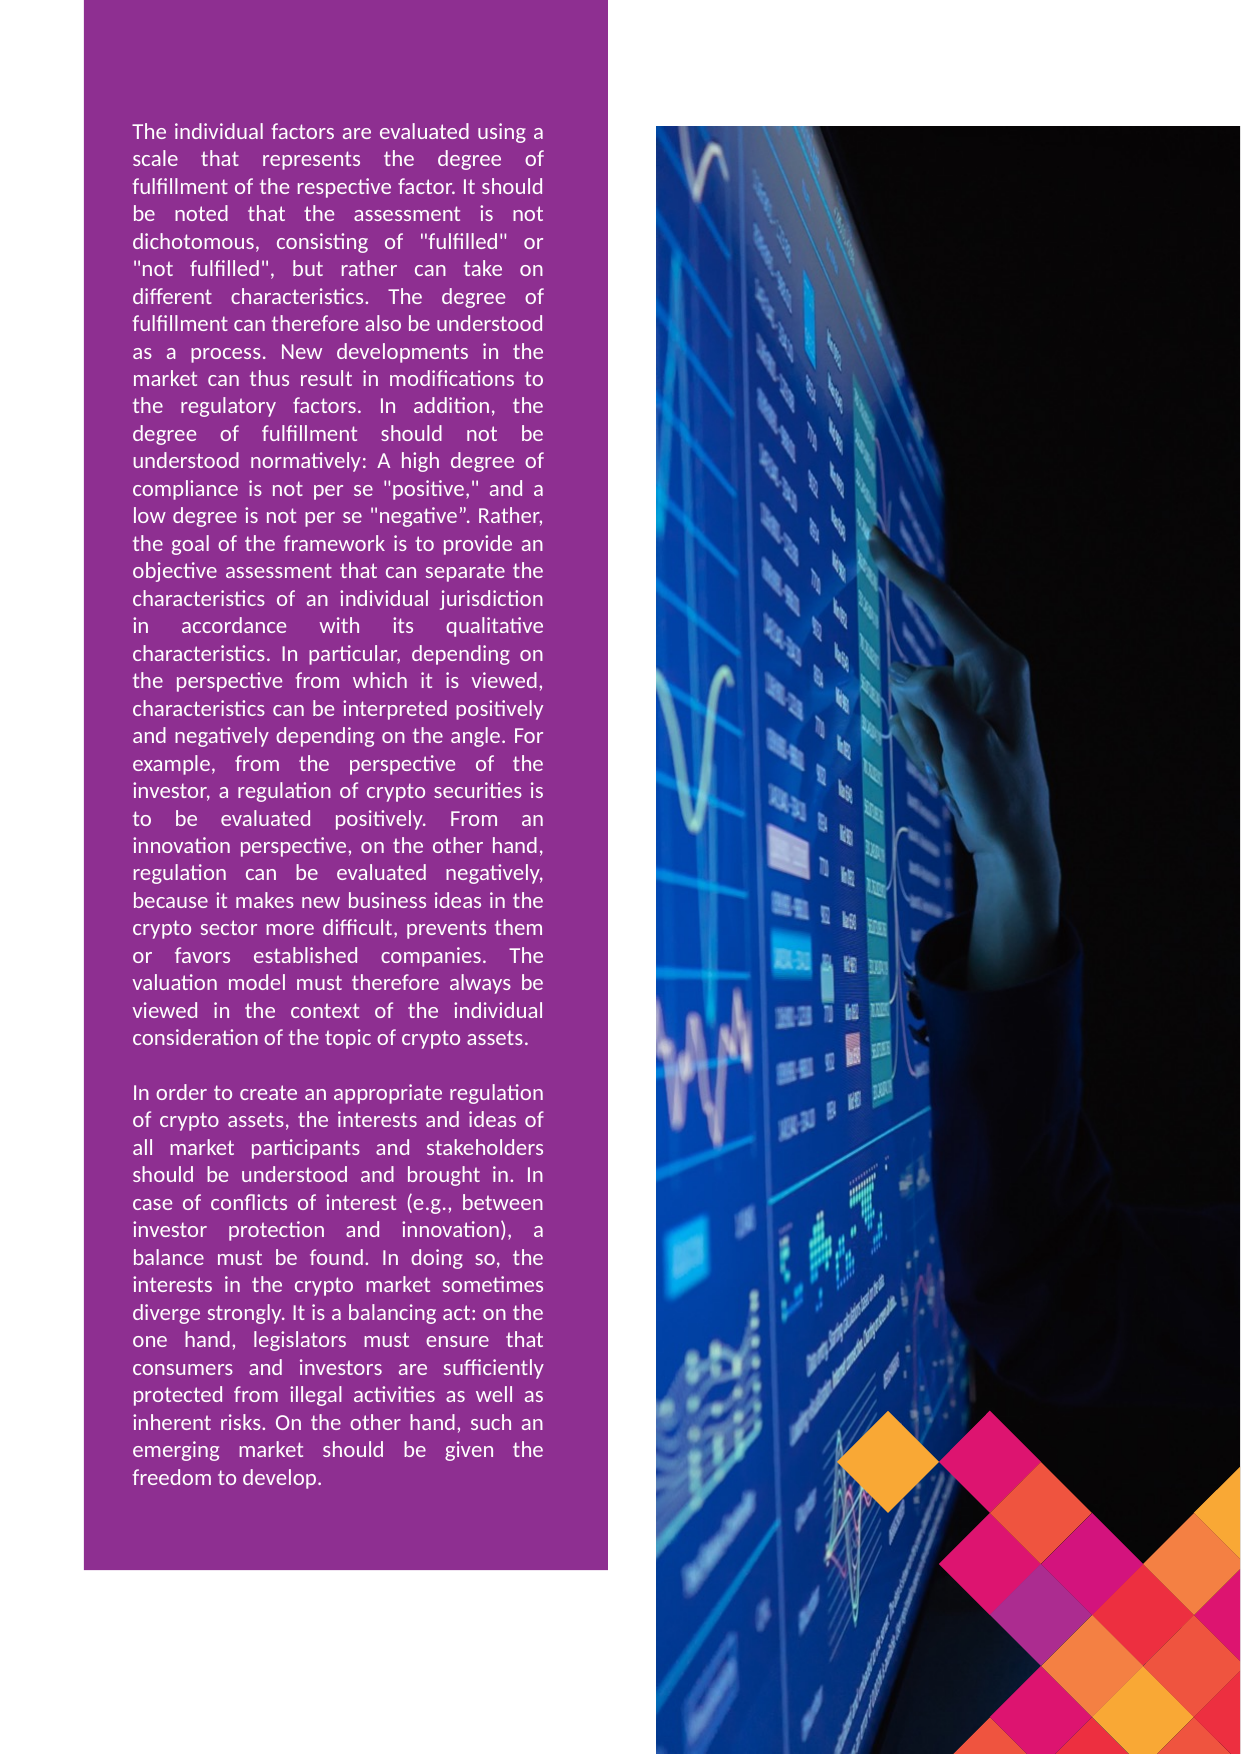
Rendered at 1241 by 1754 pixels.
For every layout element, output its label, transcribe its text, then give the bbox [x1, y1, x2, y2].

list The individual factors are evaluated using a scale that represents the degree of fulfillment of the respective factor. It should be noted that the assessment is not dichotomous, consisting of "fulfilled" or "not fulfilled", but rather can take on different characteristics. The degree of fulfillment can therefore also be understood as a process. New developments in the market can thus result in modifications to the regulatory factors. In addition, the degree of fulfillment should not be understood normatively: A high degree of compliance is not per se "positive," and a low degree is not per se "negative”. Rather, the goal of the framework is to provide an objective assessment that can separate the characteristics of an individual jurisdiction in accordance with its qualitative characteristics. In particular, depending on the perspective from which it is viewed, characteristics can be interpreted positively and negatively depending on the angle. For example, from the perspective of the investor, a regulation of crypto securities is to be evaluated positively. From an innovation perspective, on the other hand, regulation can be evaluated negatively, because it makes new business ideas in the crypto sector more difficult, prevents them or favors established companies. The valuation model must therefore always be viewed in the context of the individual consideration of the topic of crypto assets. In order to create an appropriate regulation of crypto assets, the interests and ideas of all market participants and stakeholders should be understood and brought in. In case of conflicts of interest (e.g., between investor protection and innovation), a balance must be found. In doing so, the interests in the crypto market sometimes diverge strongly. It is a balancing act: on the one hand, legislators must ensure that consumers and investors are sufficiently protected from illegal activities as well as inherent risks. On the other hand, such an emerging market should be given the freedom to develop. [117, 109, 560, 1588]
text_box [851, 1410, 1241, 1754]
picture [656, 126, 1241, 1754]
